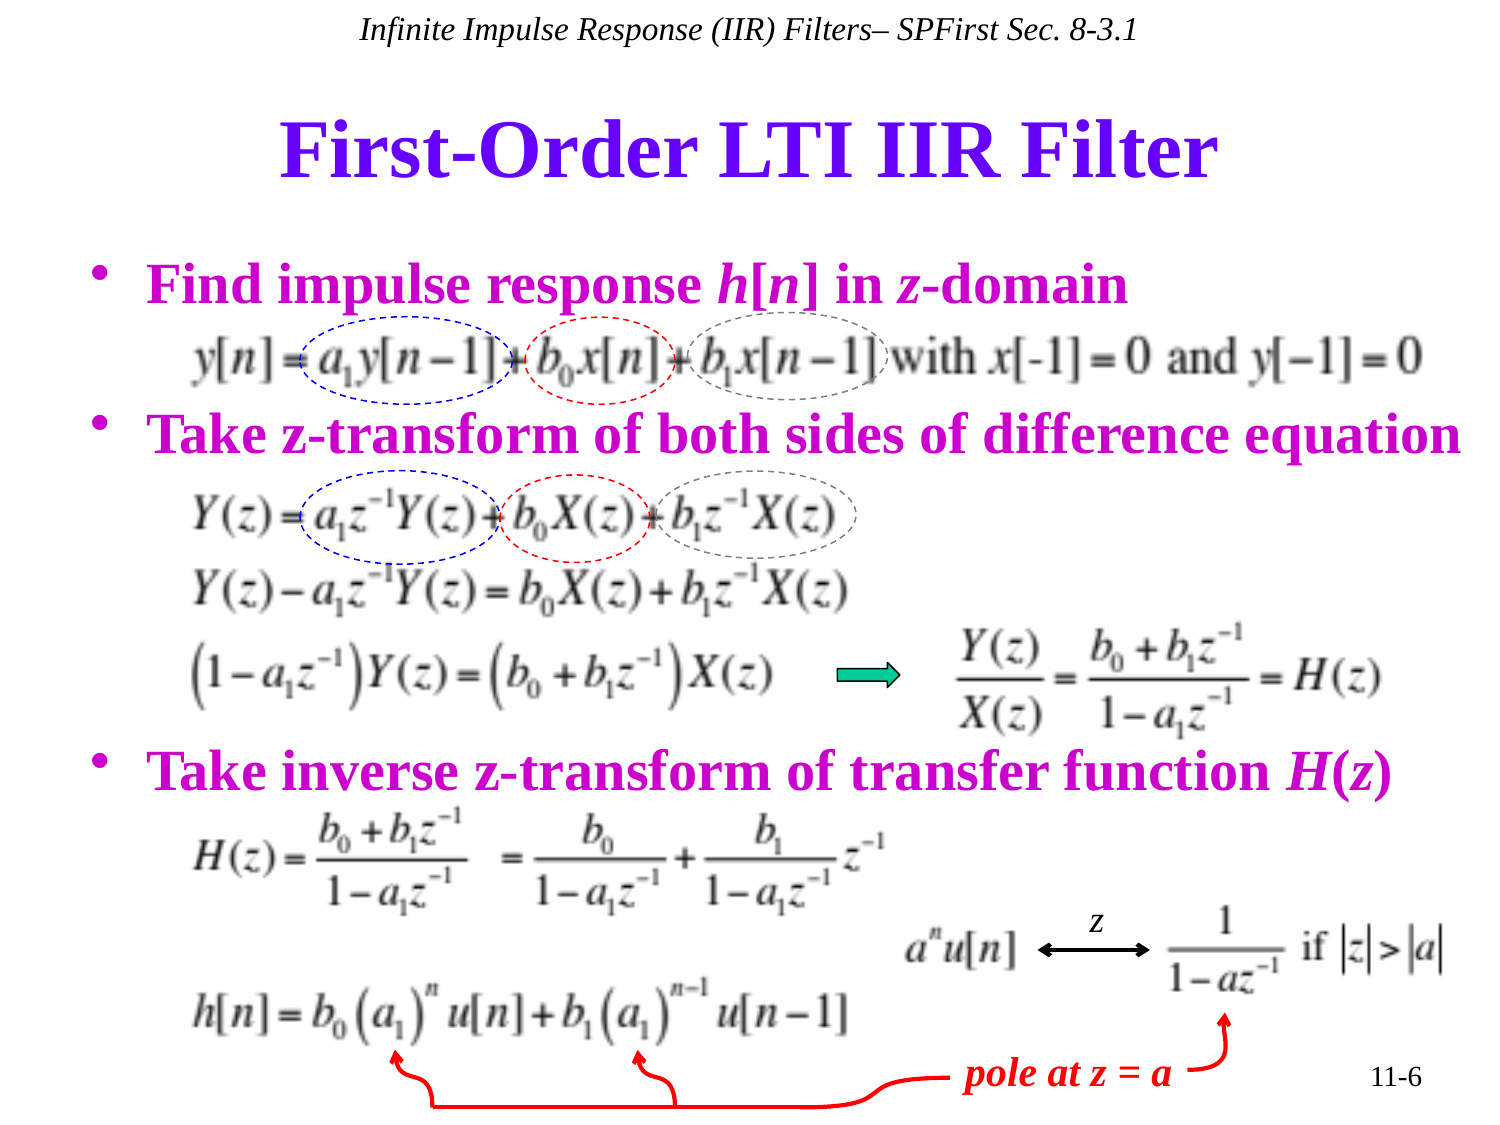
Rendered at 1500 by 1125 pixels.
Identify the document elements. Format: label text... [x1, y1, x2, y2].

text_box [562, 317, 638, 323]
text_box [358, 470, 442, 475]
title First-Order LTI IIR Filter [0, 55, 1500, 238]
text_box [394, 1049, 951, 1108]
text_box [187, 966, 851, 1051]
text_box Take inverse z-transform of transfer function H(z) [74, 724, 1438, 813]
text_box [714, 471, 798, 475]
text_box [1187, 1012, 1226, 1071]
list Find impulse response h[n] in z-domain [75, 237, 1438, 325]
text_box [899, 912, 1019, 972]
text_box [497, 800, 888, 920]
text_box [1037, 887, 1151, 951]
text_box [949, 612, 1388, 744]
text_box Infinite Impulse Response (IIR) Filters– SPFirst Sec. 8-3.1 [0, 0, 1500, 55]
text_box pole at z = a [949, 1037, 1188, 1103]
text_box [1162, 893, 1446, 1001]
text_box [351, 316, 462, 323]
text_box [187, 551, 851, 626]
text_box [187, 631, 776, 721]
text_box Take z-transform of both sides of difference equation [74, 387, 1500, 475]
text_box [187, 796, 474, 920]
slide_number 11-6 [1124, 1049, 1438, 1125]
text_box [187, 477, 838, 550]
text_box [185, 324, 1426, 395]
text_box [722, 312, 853, 323]
text_box [837, 662, 900, 688]
text_box [841, 491, 857, 538]
